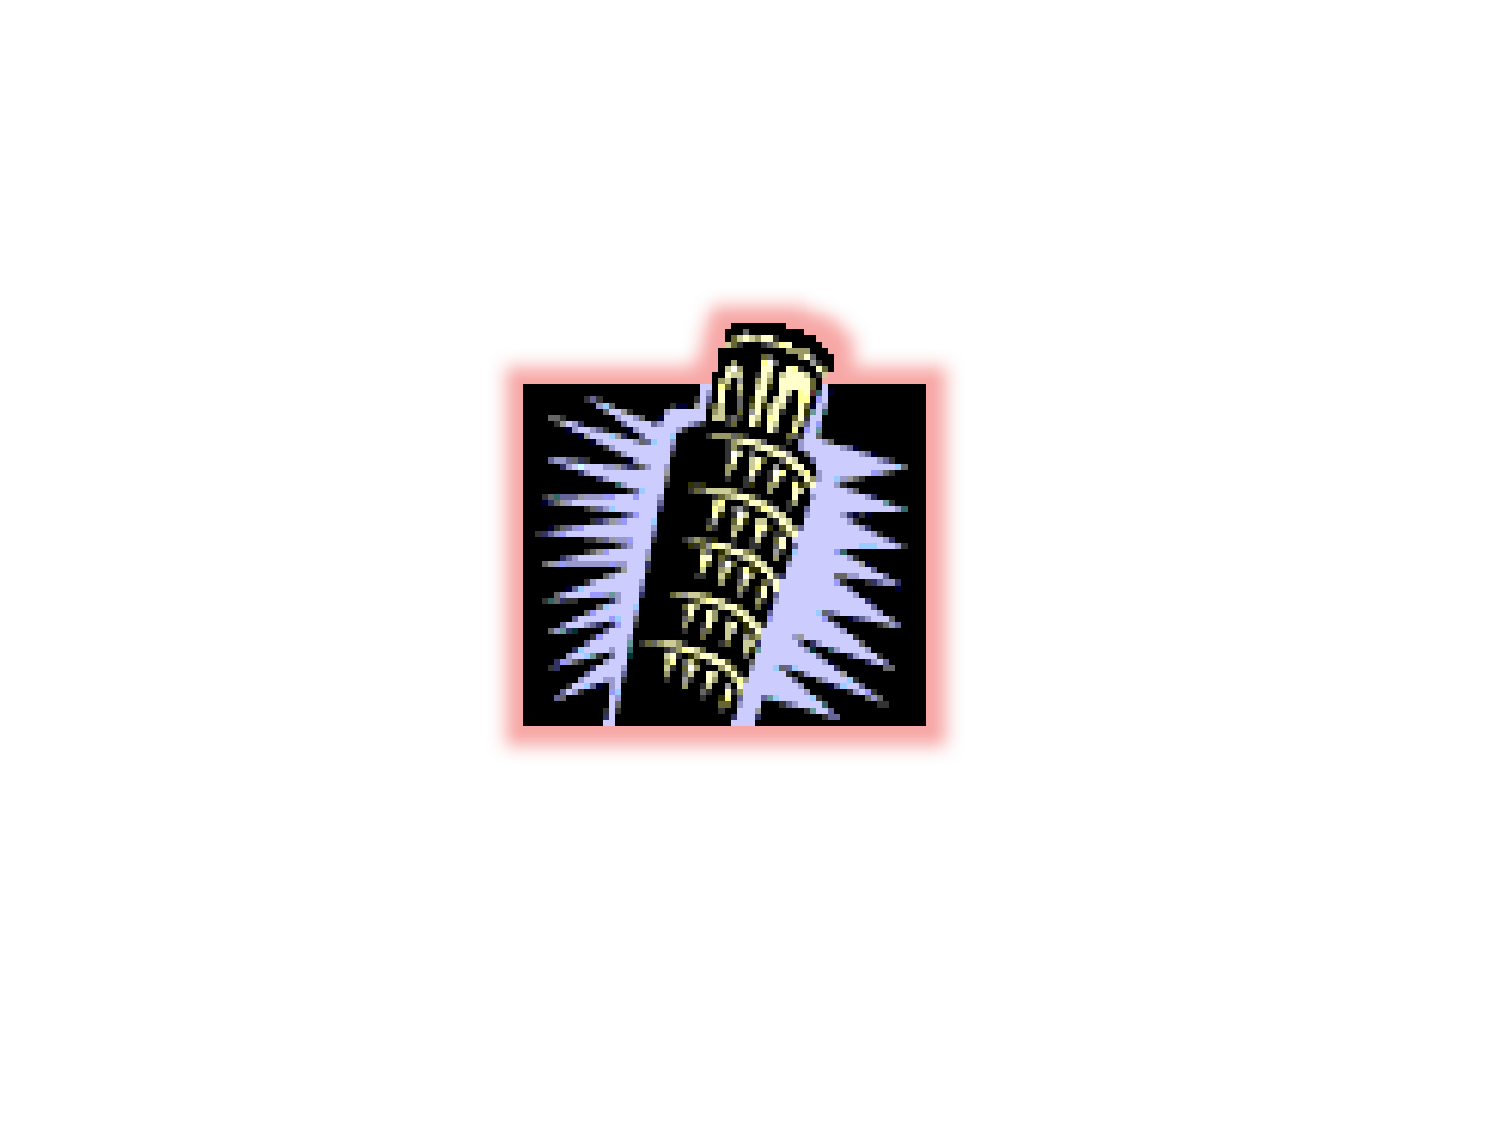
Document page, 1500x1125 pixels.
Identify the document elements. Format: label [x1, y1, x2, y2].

picture [419, 219, 1031, 831]
